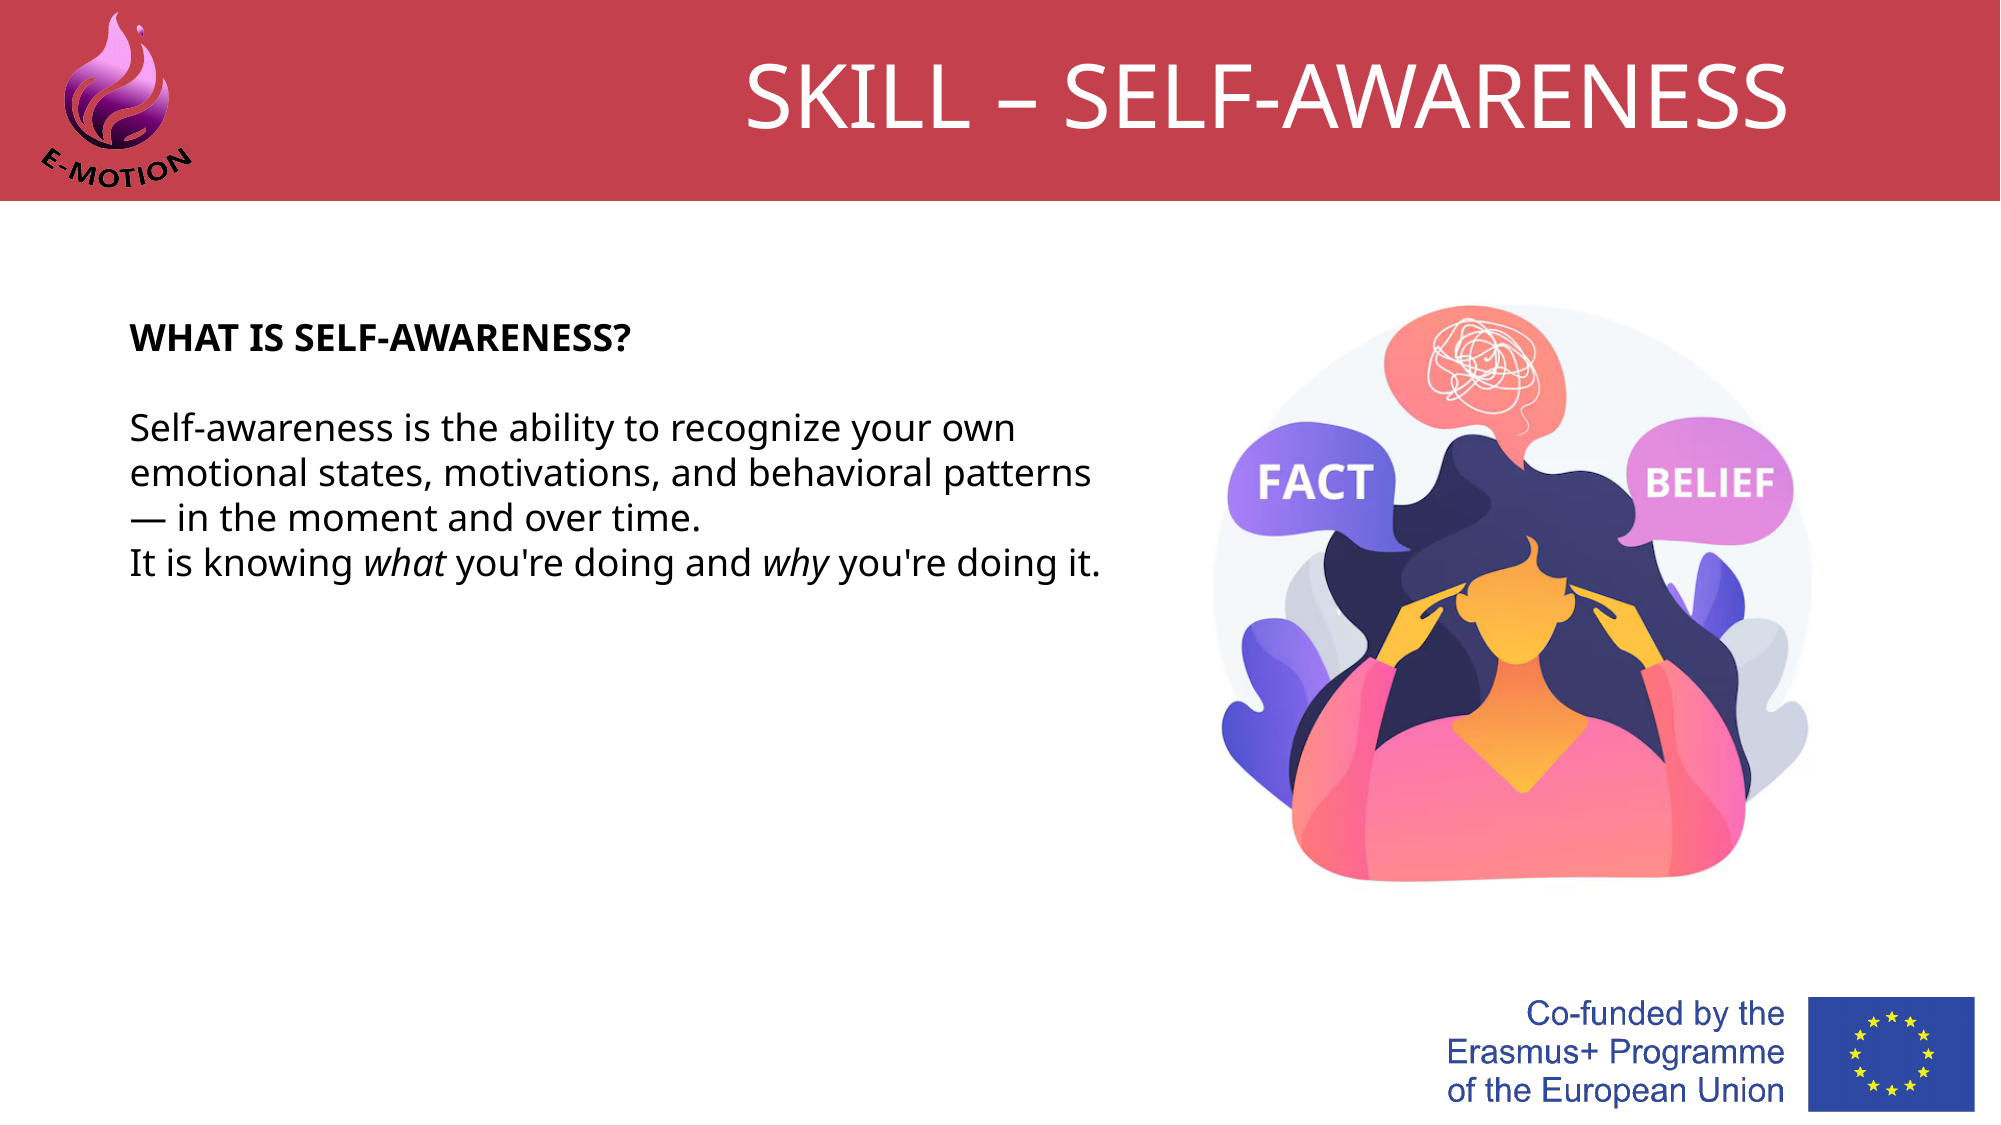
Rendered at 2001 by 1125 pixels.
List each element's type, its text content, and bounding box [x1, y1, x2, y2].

text_box SKILL – SELF-AWARENESS [548, 31, 1807, 306]
picture [1126, 208, 1899, 981]
text_box WHAT IS SELF-AWARENESS? Self-awareness is the ability to recognize your own emotional states, motivations, and behavioral patterns — in the moment and over time. It is knowing what you're doing and why you're doing it. [114, 306, 1121, 592]
picture [1396, 995, 1975, 1116]
picture [0, 0, 253, 247]
